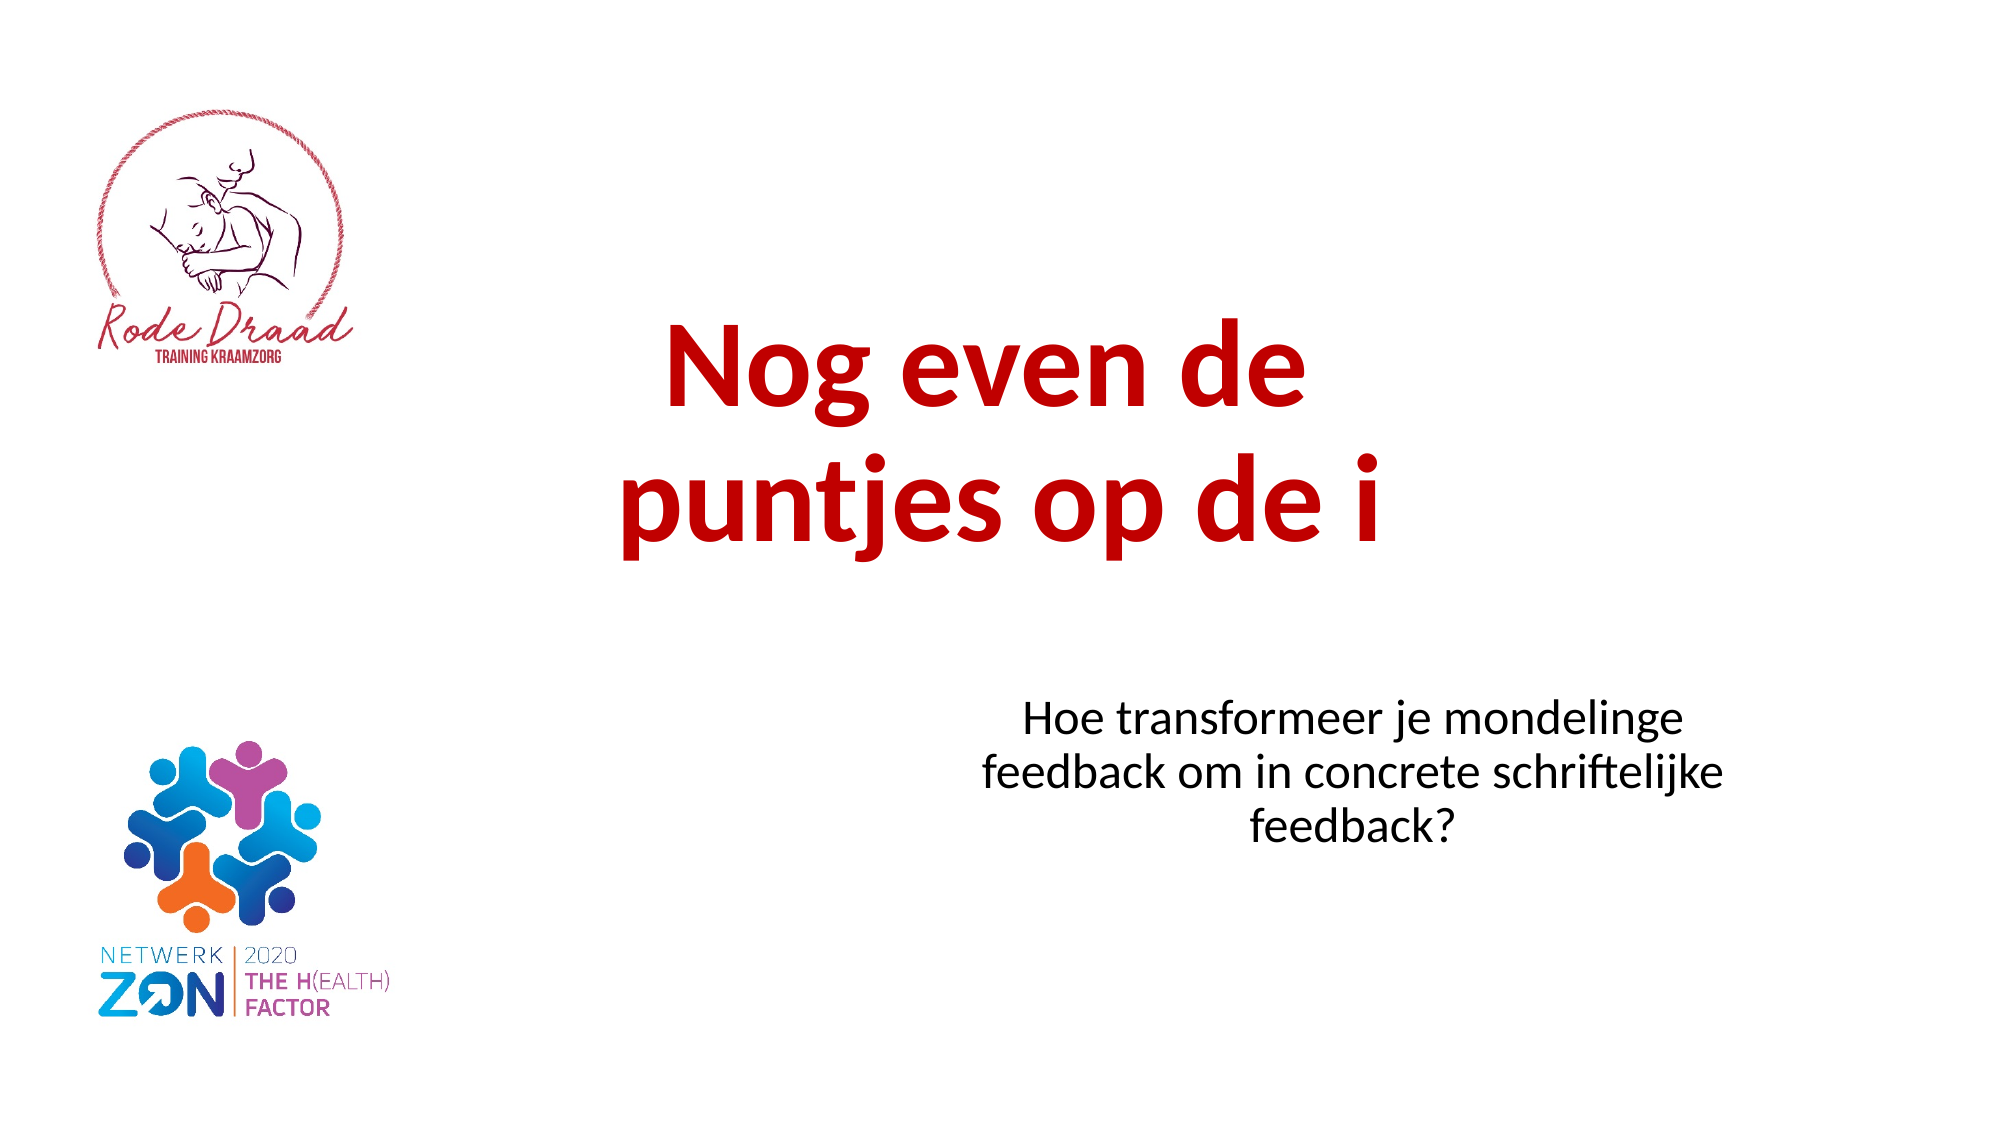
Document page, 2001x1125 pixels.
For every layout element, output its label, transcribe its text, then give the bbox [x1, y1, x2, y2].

title Nog even de puntjes op de i [249, 184, 1750, 576]
subtitle Hoe transformeer je mondelinge feedback om in concrete schriftelijke feedback? [956, 683, 1750, 863]
picture [44, 697, 414, 1067]
picture [0, 75, 458, 415]
